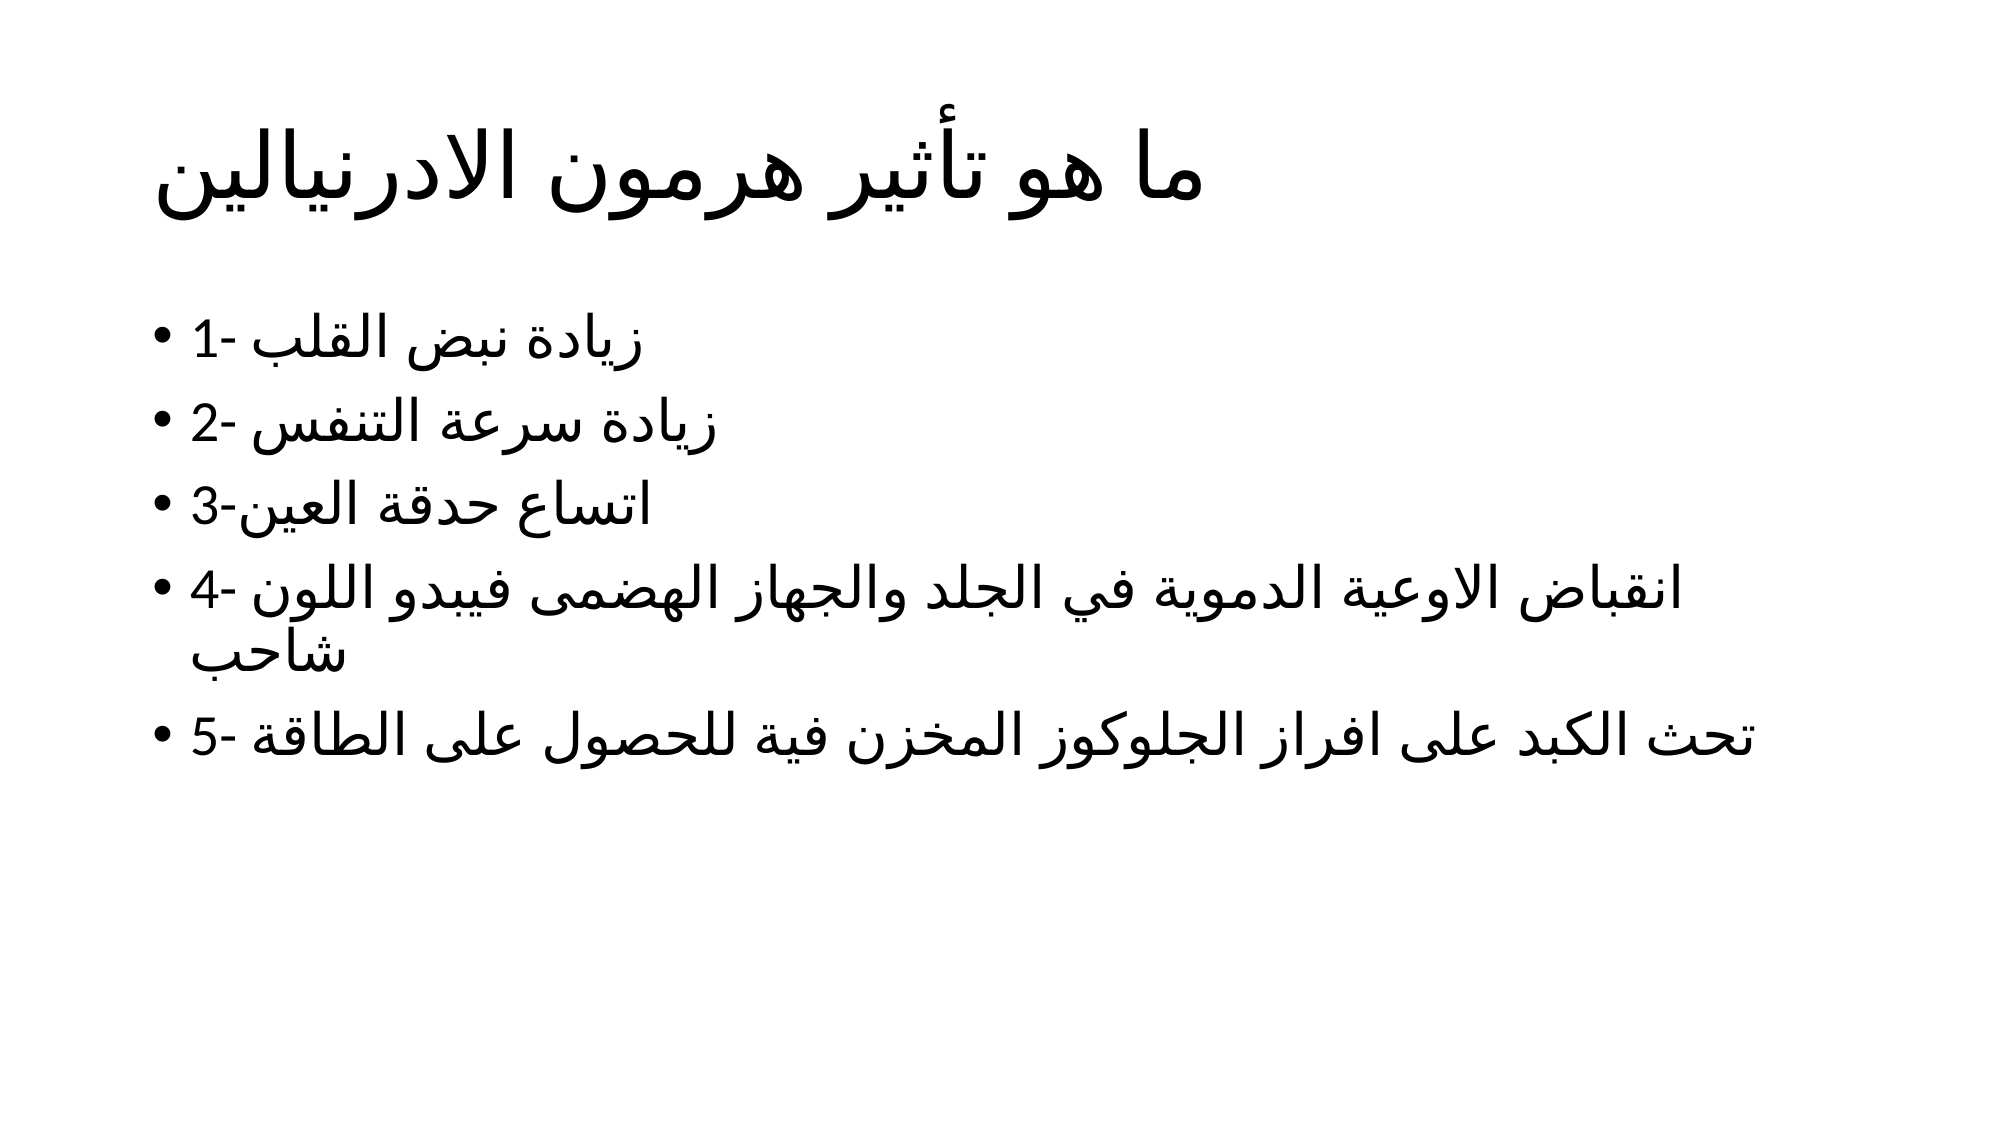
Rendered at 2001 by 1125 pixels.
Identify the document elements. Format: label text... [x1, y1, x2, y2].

title ما هو تأثير هرمون الادرنيالين [137, 59, 1863, 278]
list 1- زيادة نبض القلب 2- زيادة سرعة التنفس 3-اتساع حدقة العين 4- انقباض الاوعية الدموية في الجلد والجهاز الهضمى فيبدو اللون شاحب 5- تحث الكبد على افراز الجلوكوز المخزن فية للحصول على الطاقة [137, 299, 1863, 1014]
